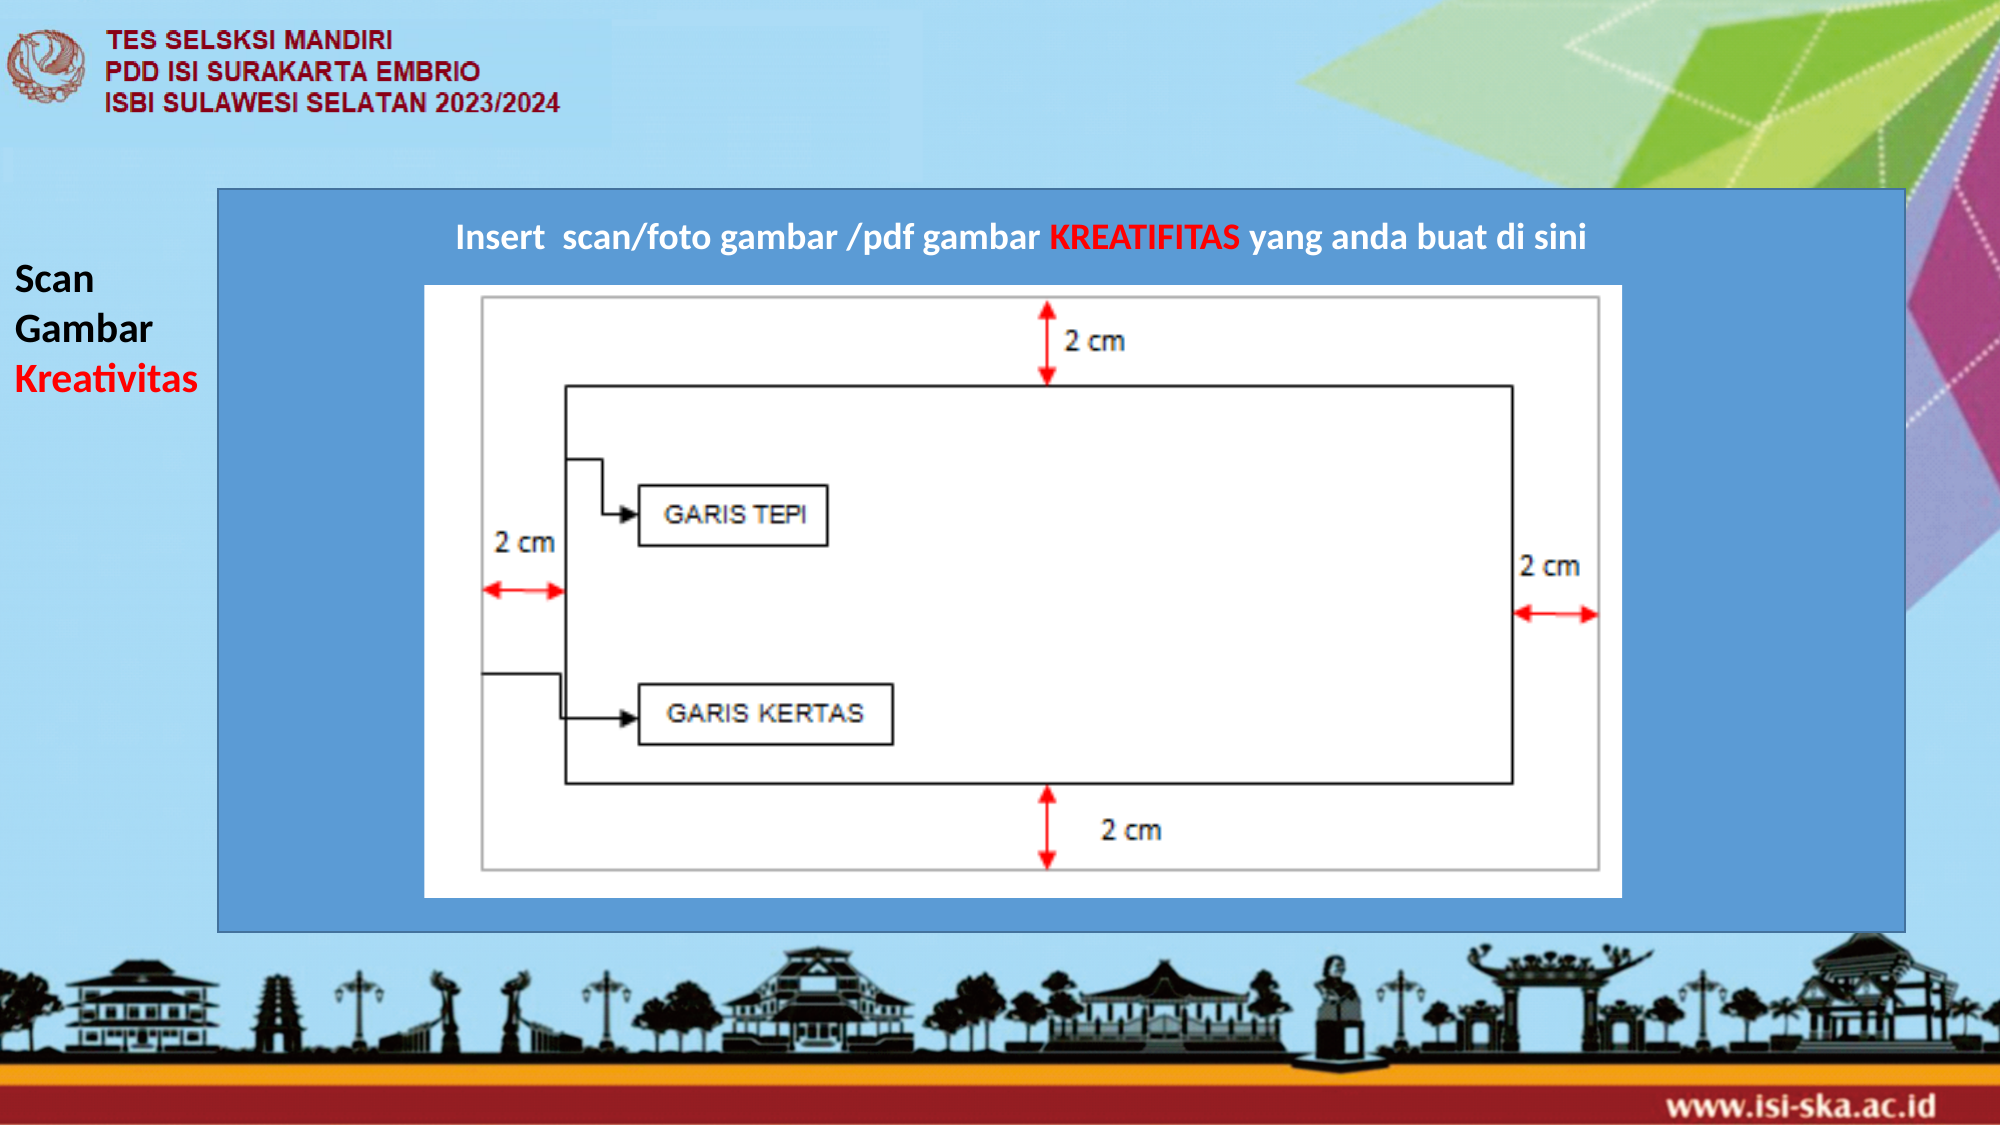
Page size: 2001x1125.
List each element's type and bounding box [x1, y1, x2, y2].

text_box [0, 188, 1905, 933]
list [0, 0, 2000, 1125]
picture [424, 284, 1623, 898]
